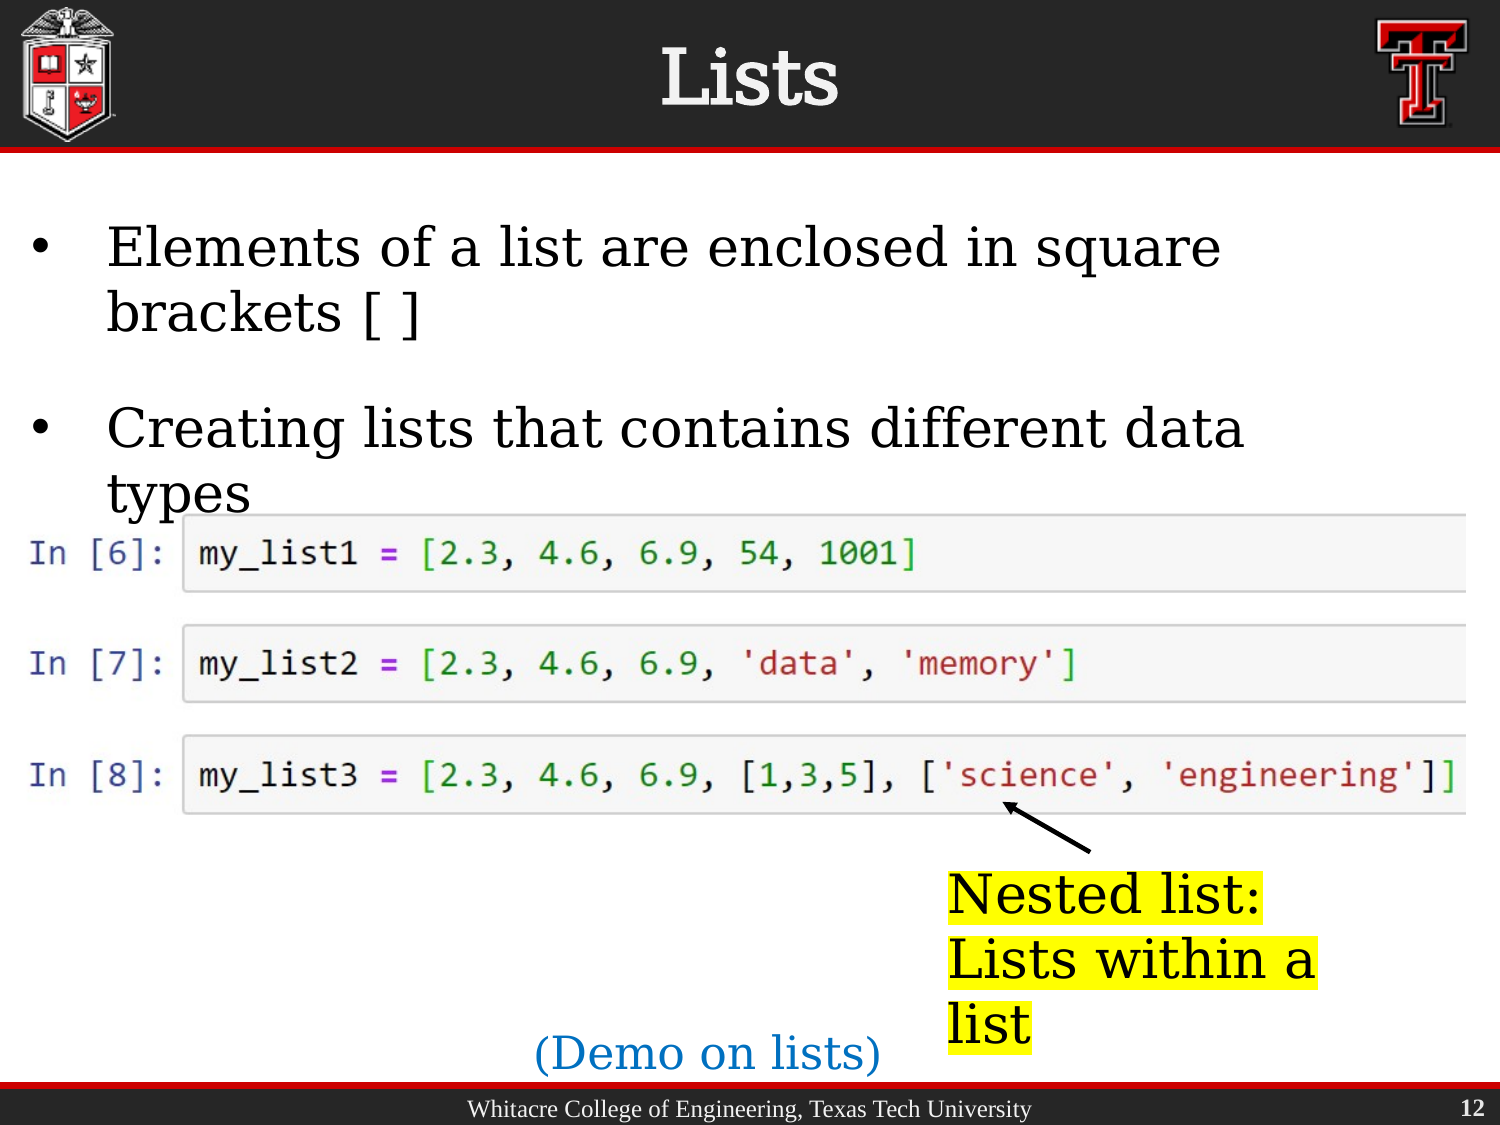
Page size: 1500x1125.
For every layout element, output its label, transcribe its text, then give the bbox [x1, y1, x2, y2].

picture [15, 492, 1466, 825]
text_box Nested list: Lists within a list [932, 852, 1349, 1062]
picture [1373, 14, 1472, 128]
text_box Creating lists that contains different data types [16, 385, 1400, 491]
text_box (Demo on lists) [516, 1016, 900, 1086]
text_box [1002, 801, 1091, 853]
slide_number 12 [1392, 1086, 1500, 1125]
text_box Elements of a list are enclosed in square brackets [ ] [16, 204, 1447, 350]
title Lists [151, 6, 1349, 141]
picture [21, 7, 116, 142]
